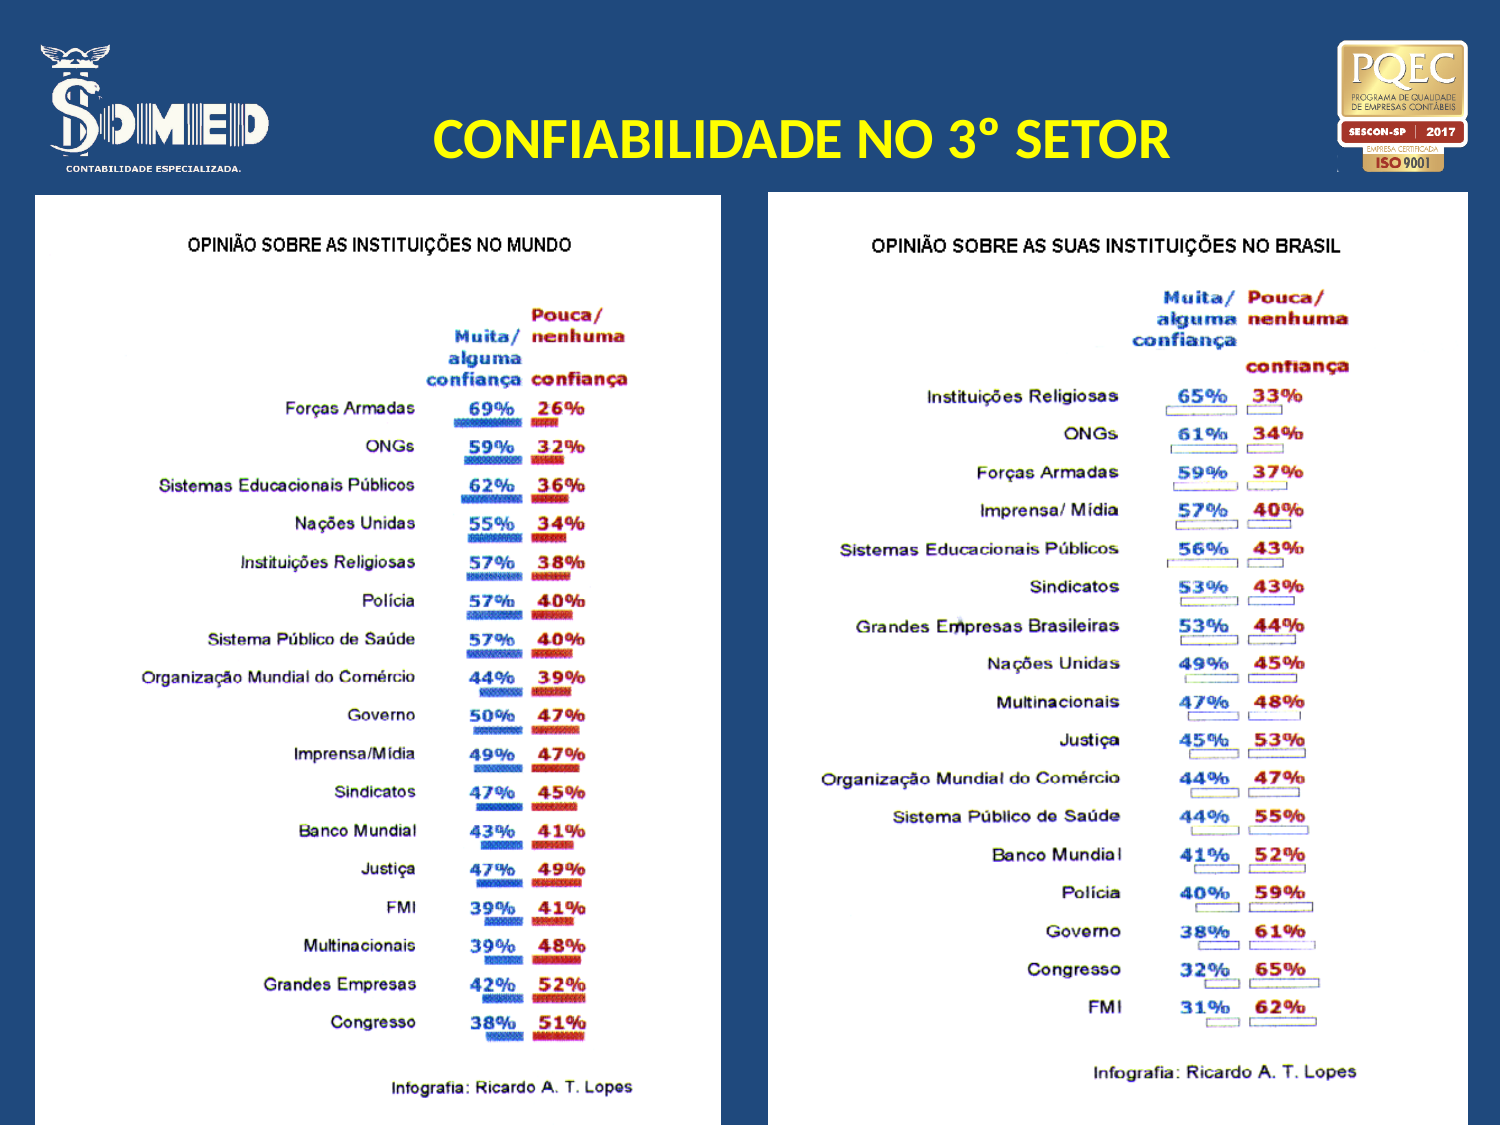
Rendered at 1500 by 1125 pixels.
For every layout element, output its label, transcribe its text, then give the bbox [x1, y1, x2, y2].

picture [1336, 40, 1468, 172]
picture [32, 39, 722, 1125]
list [768, 192, 1468, 1125]
title CONFIABILIDADE NO 3º SETOR [284, 41, 1484, 230]
